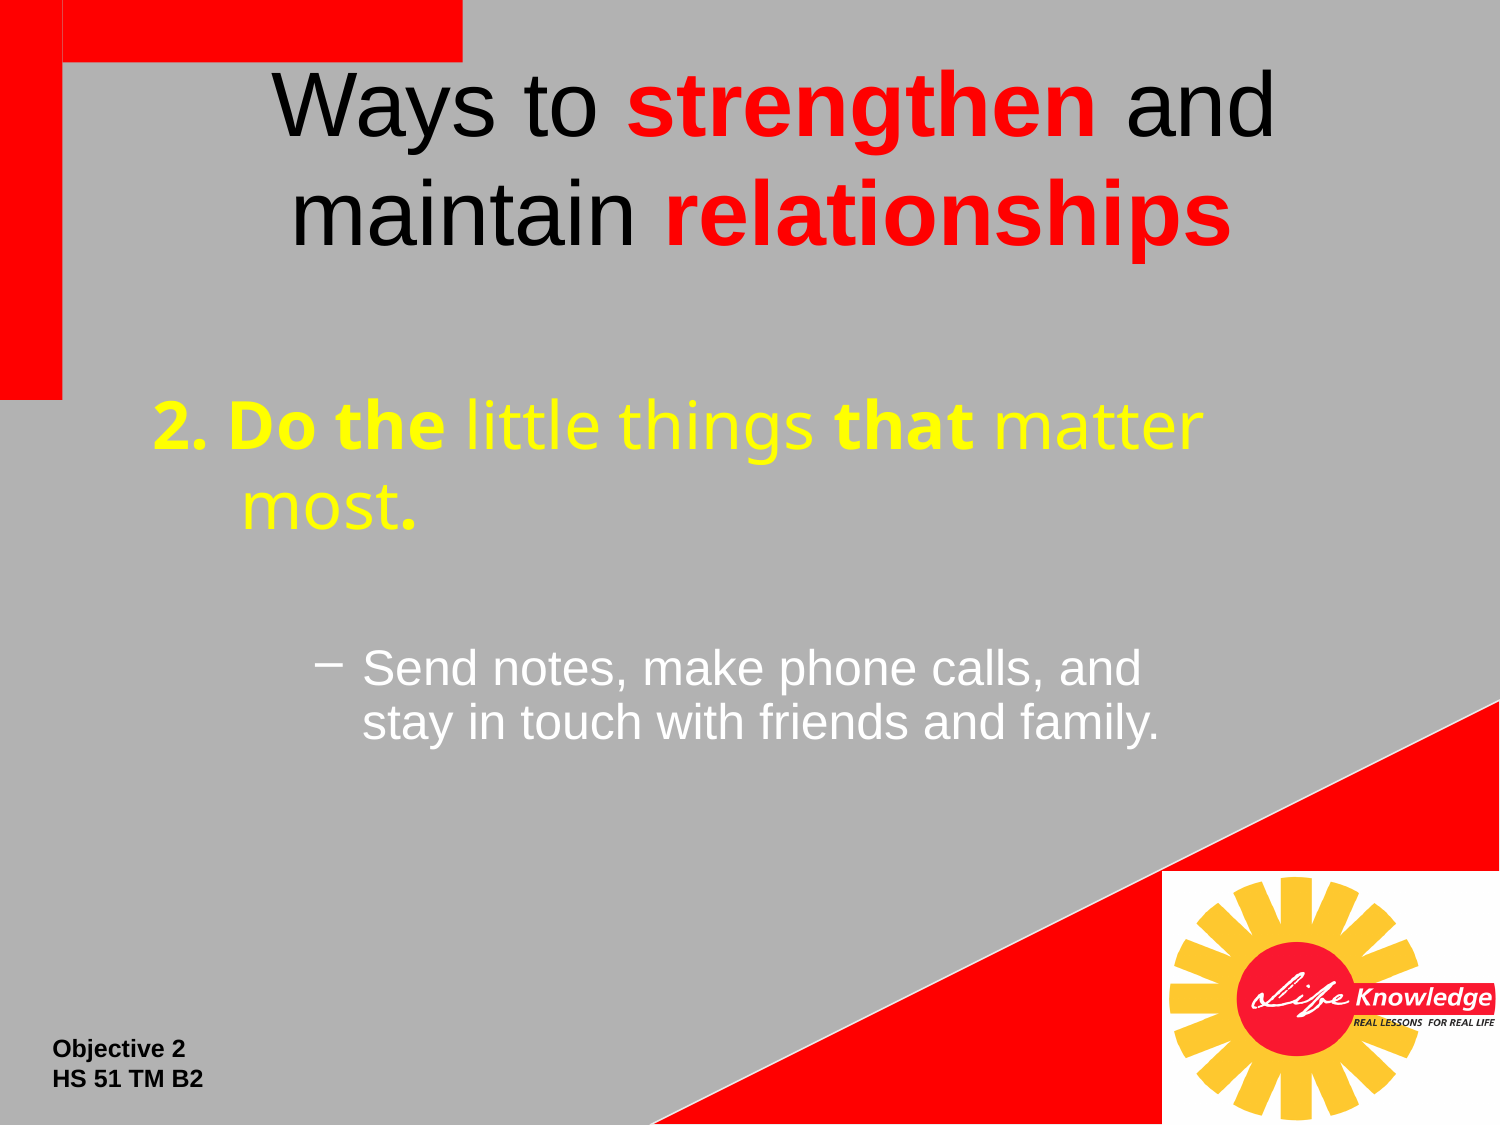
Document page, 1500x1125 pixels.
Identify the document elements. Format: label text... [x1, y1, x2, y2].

text_box Send notes, make phone calls, and stay in touch with friends and family. [225, 549, 1250, 788]
title Ways to strengthen and maintain relationships [149, 99, 1401, 273]
text_box Objective 2 HS 51 TM B2 [37, 1024, 227, 1100]
picture [1162, 871, 1500, 1125]
list 2. Do the little things that matter most. [137, 374, 1376, 747]
